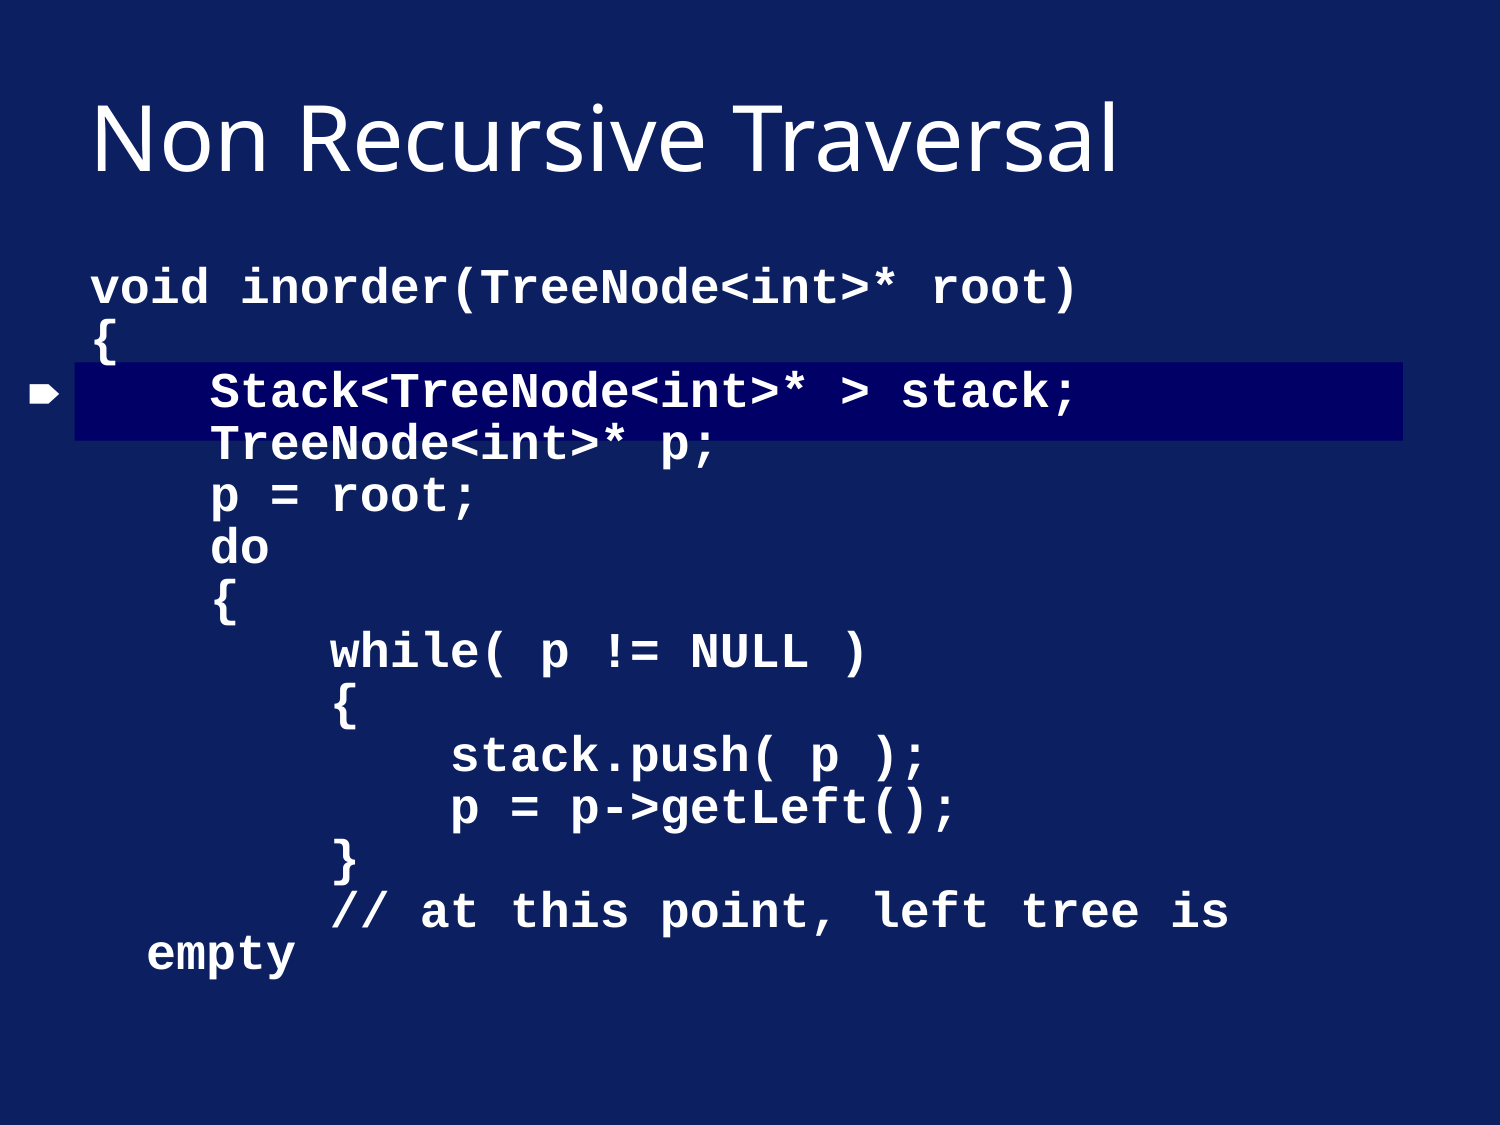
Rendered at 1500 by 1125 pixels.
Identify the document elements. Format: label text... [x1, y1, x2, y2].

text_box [12, 362, 1404, 449]
title Non Recursive Traversal [74, 59, 1425, 210]
list void inorder(TreeNode<int>* root) { Stack<TreeNode<int>* > stack; TreeNode<int>* p; p = root; do { while( p != NULL ) { stack.push( p ); p = p->getLeft(); } // at this point, left tree is empty [74, 262, 1425, 1038]
